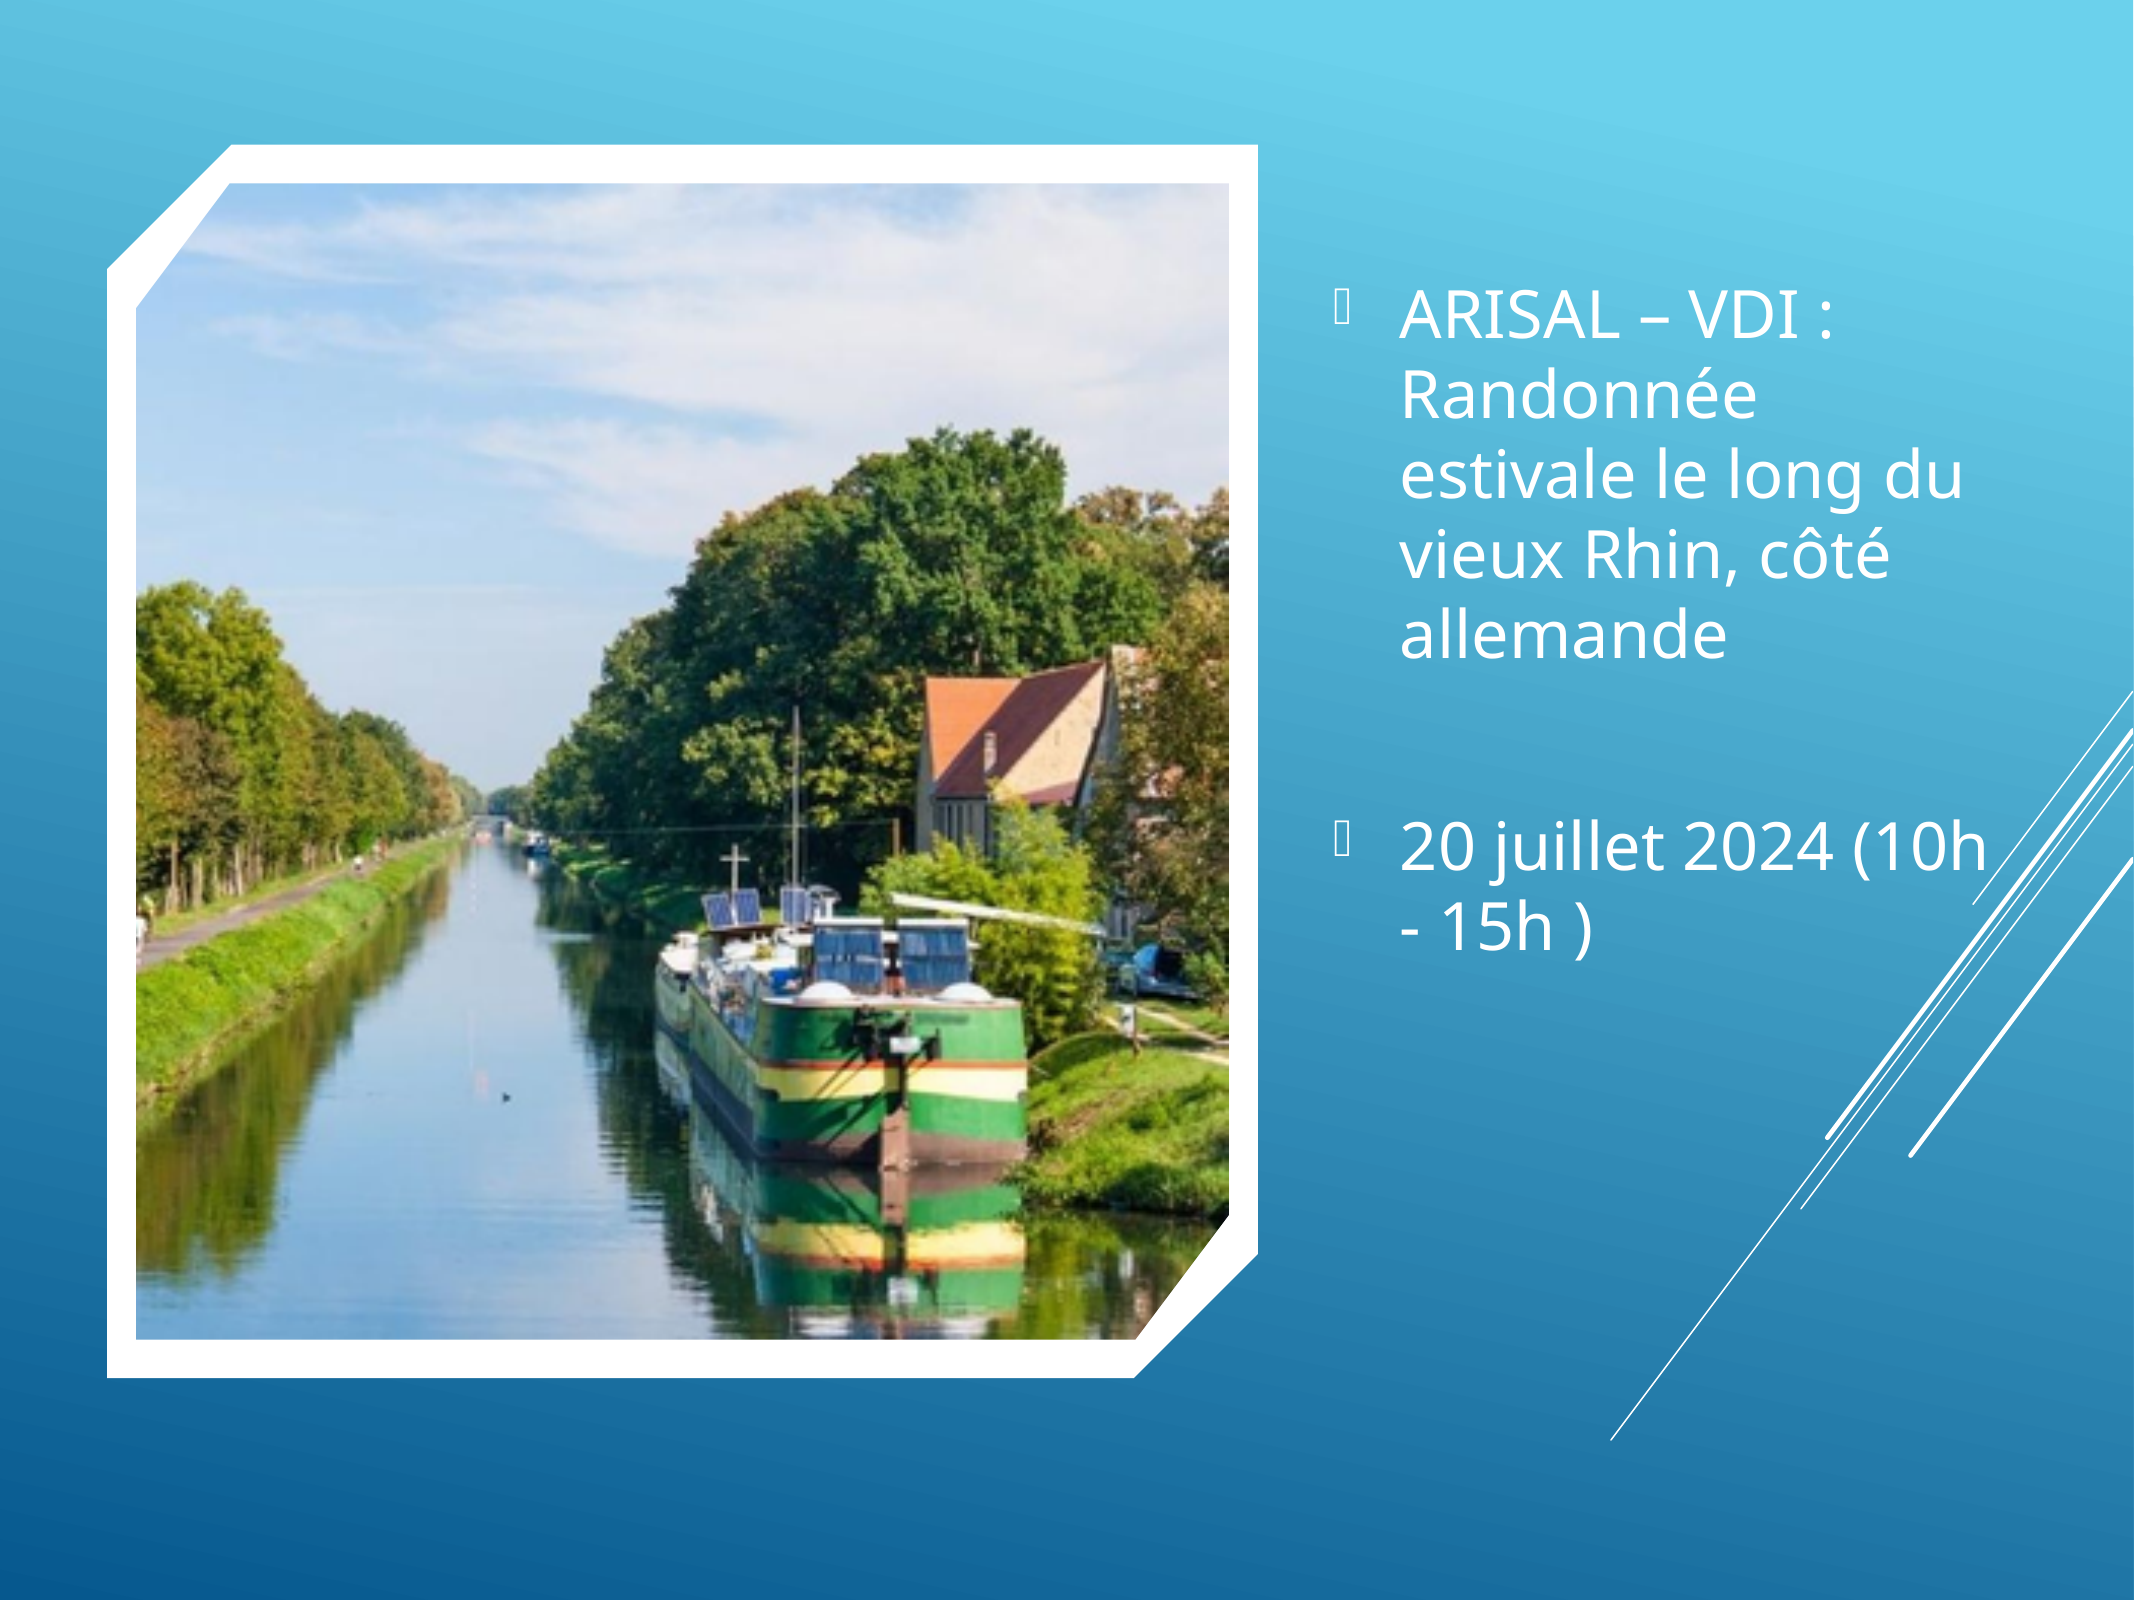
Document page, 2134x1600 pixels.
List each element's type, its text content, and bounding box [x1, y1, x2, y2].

text_box [0, 0, 2134, 1600]
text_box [1610, 691, 2133, 1441]
picture [135, 183, 1230, 1340]
list ARISAL – VDI : Randonnée estivale le long du vieux Rhin, côté allemande 20 juillet 2024 (10h - 15h ) [1318, 264, 2027, 1142]
text_box [191, 143, 1259, 1284]
text_box [106, 239, 1174, 1380]
